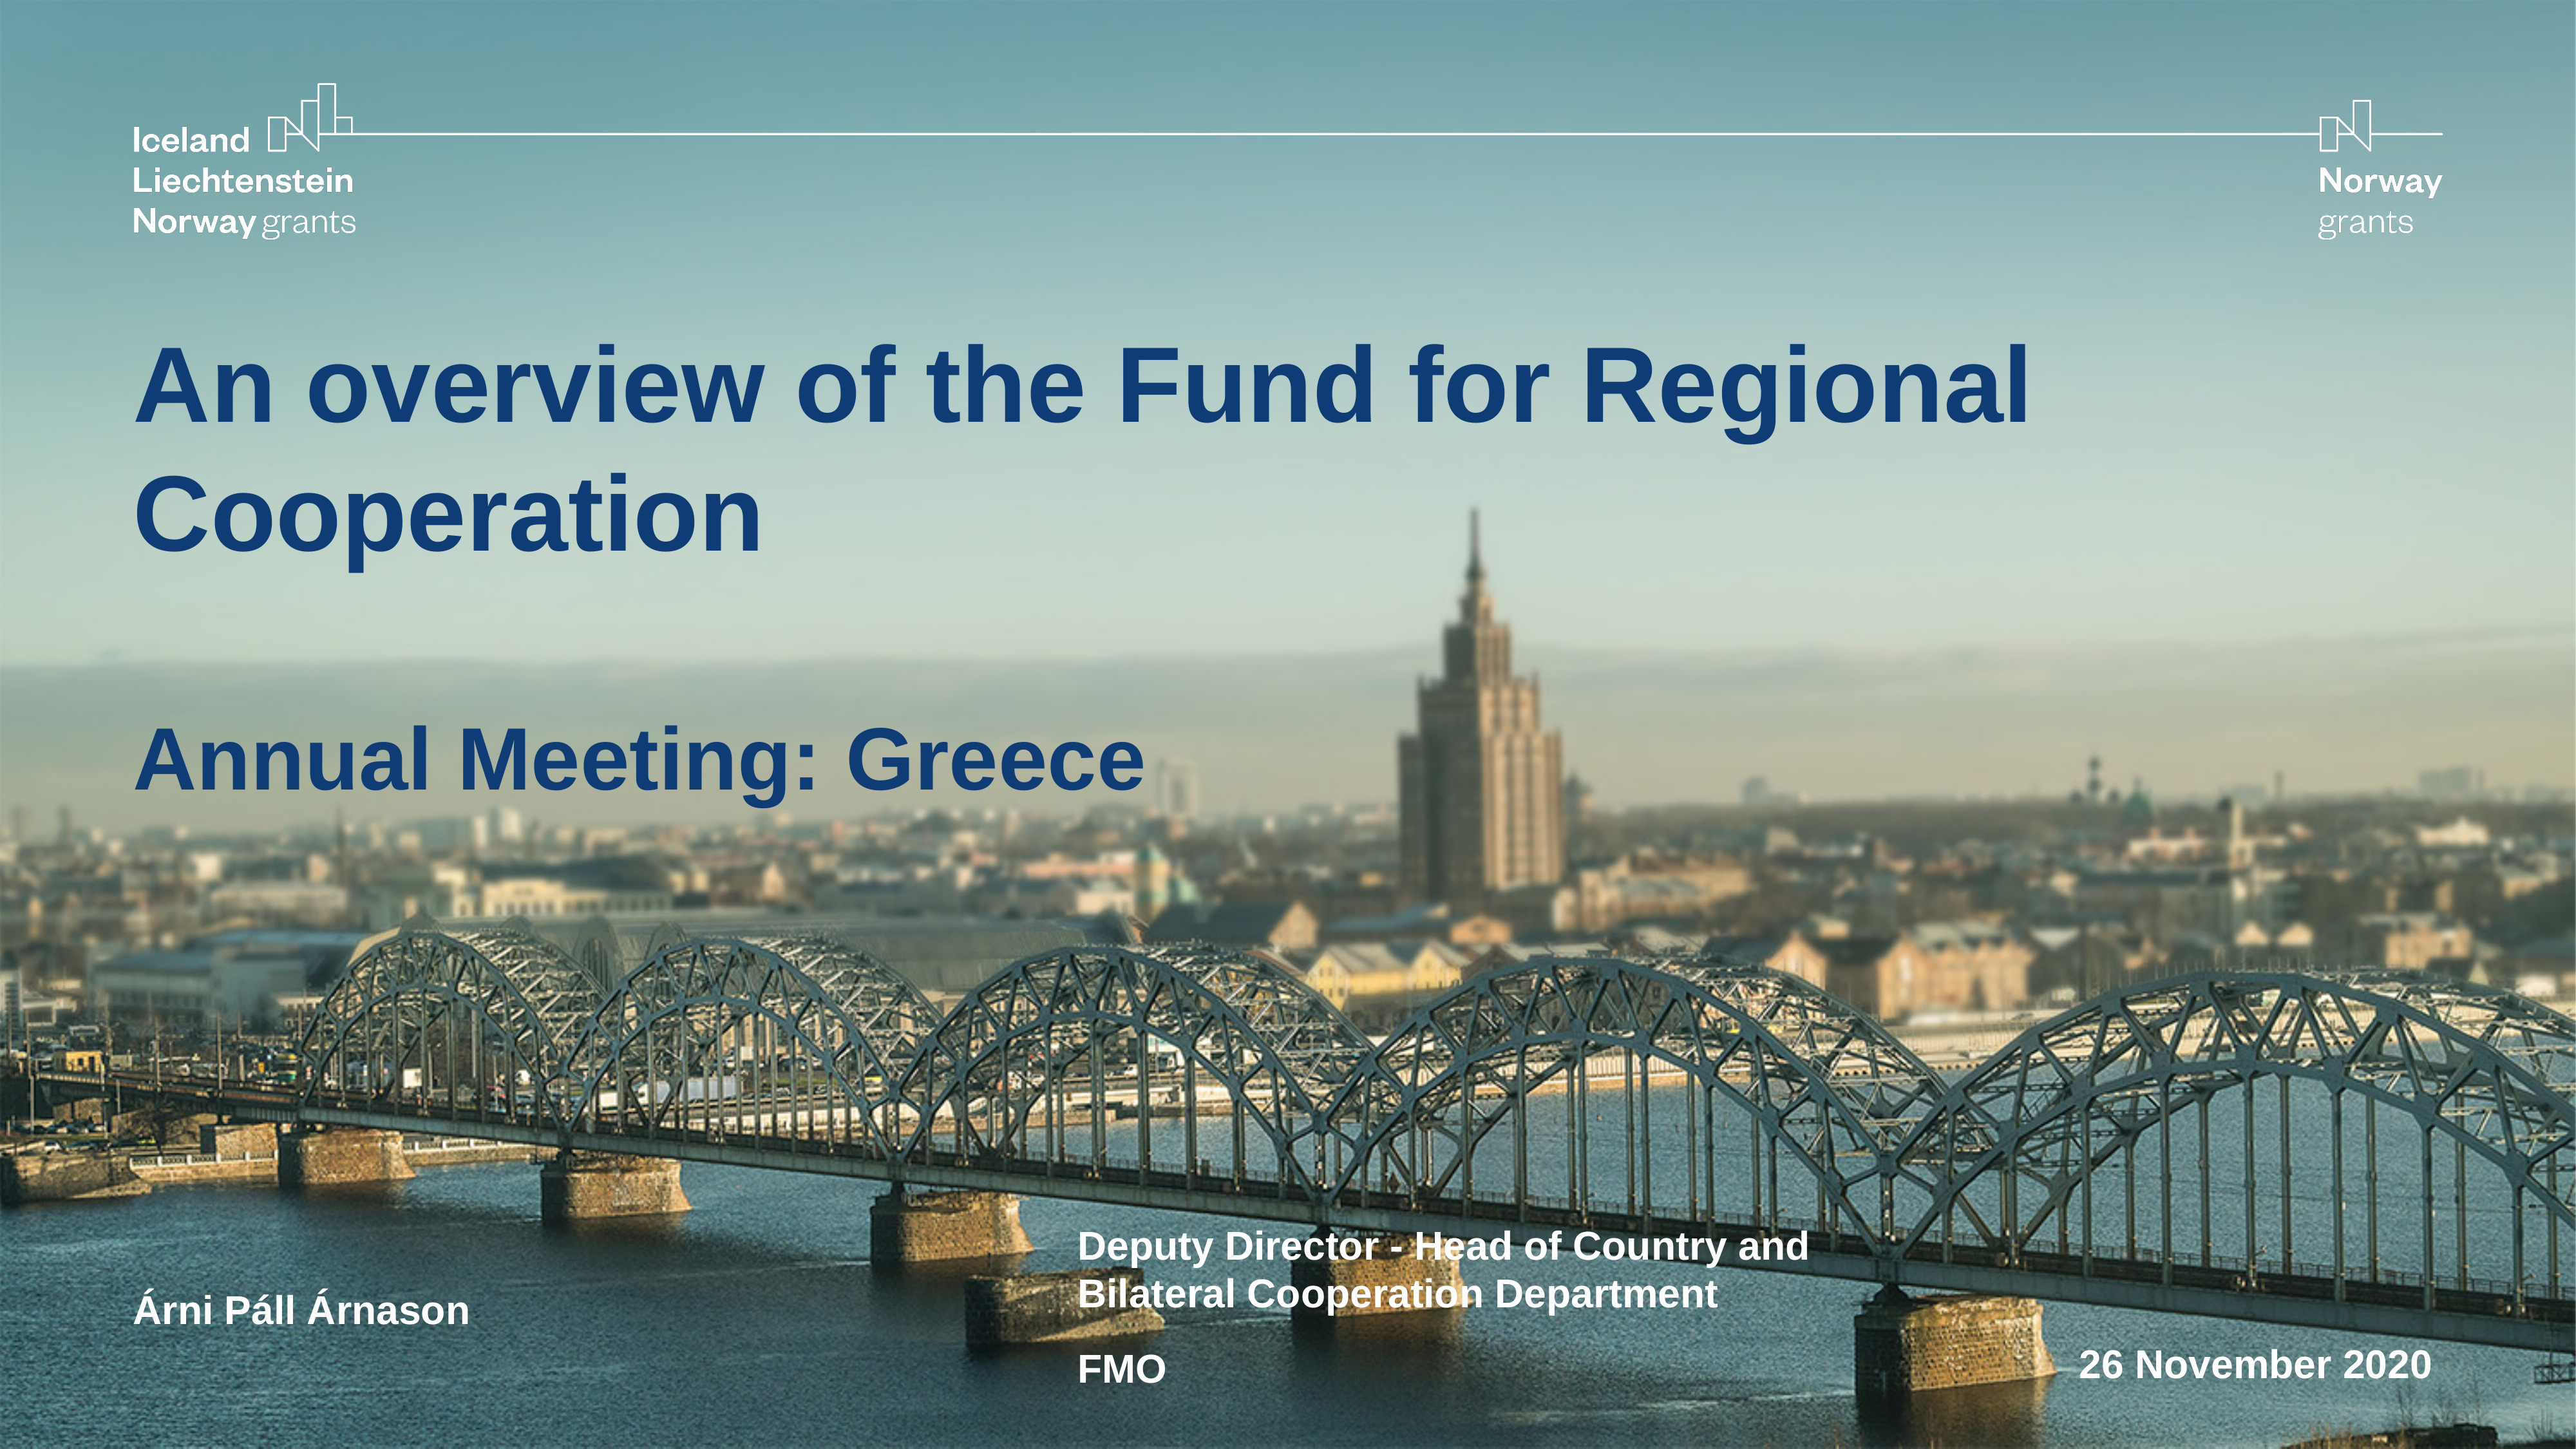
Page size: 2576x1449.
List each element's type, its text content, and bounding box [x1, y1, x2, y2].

list Deputy Director - Head of Country and Bilateral Cooperation Department [1077, 1162, 1854, 1392]
list FMO [1077, 1342, 1793, 1391]
list Árni Páll Árnason [133, 1283, 579, 1333]
title An overview of the Fund for Regional Cooperation Annual Meeting: Greece [133, 312, 2070, 810]
picture [0, 0, 2576, 1449]
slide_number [2070, 1332, 2471, 1392]
